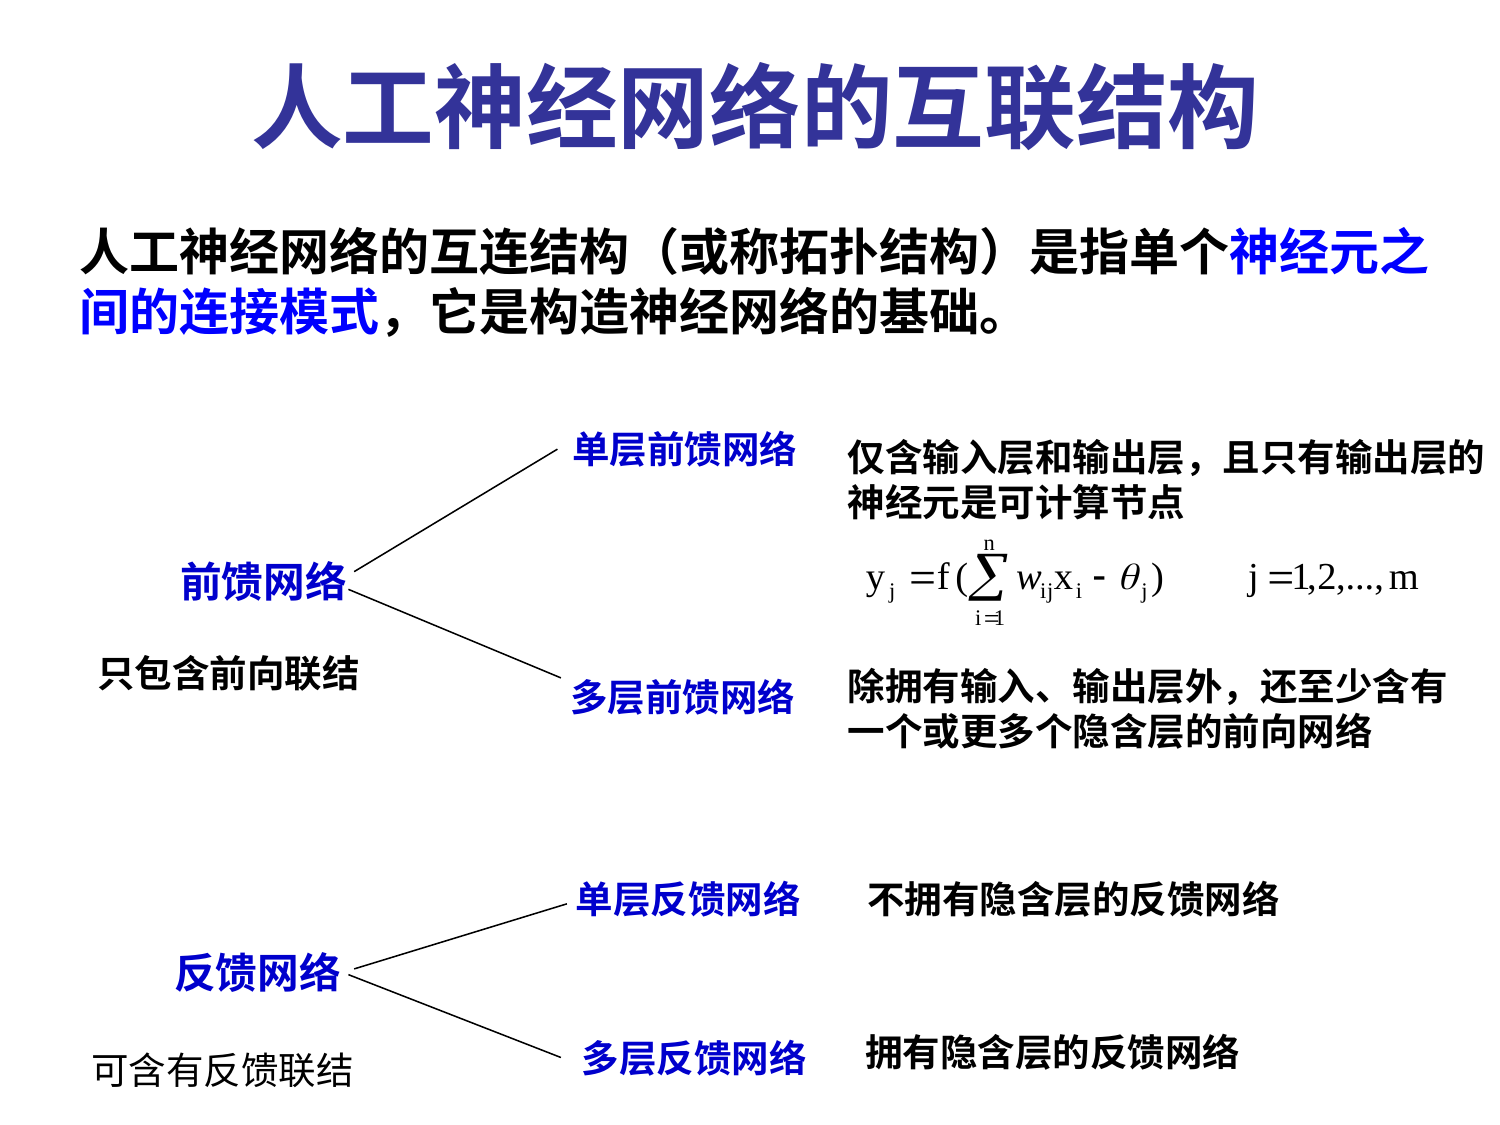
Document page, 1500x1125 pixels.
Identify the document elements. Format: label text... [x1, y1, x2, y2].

text_box 人工神经网络的互联结构 [236, 42, 1329, 168]
text_box 除拥有输入、输出层外，还至少含有一个或更多个隐含层的前向网络 [832, 655, 1471, 761]
text_box 反馈网络 [159, 939, 384, 1004]
text_box 人工神经网络的互连结构（或称拓扑结构）是指单个神经元之间的连接模式，它是构造神经网络的基础。 [64, 212, 1471, 348]
text_box 仅含输入层和输出层，且只有输出层的神经元是可计算节点 [832, 508, 1500, 532]
text_box 仅含输入层和输出层，且只有输出层的神经元是可计算节点 [832, 426, 1500, 507]
text_box 单层前馈网络 [557, 419, 841, 479]
text_box 只包含前向联结 [82, 642, 390, 703]
text_box 多层前馈网络 [555, 666, 832, 727]
text_box 拥有隐含层的反馈网络 [850, 1022, 1329, 1082]
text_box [858, 525, 1428, 634]
text_box 单层反馈网络 [560, 868, 833, 929]
text_box 多层反馈网络 [566, 1027, 839, 1088]
text_box 不拥有隐含层的反馈网络 [852, 868, 1396, 929]
text_box 前馈网络 [165, 548, 378, 613]
text_box 可含有反馈联结 [76, 1039, 378, 1100]
